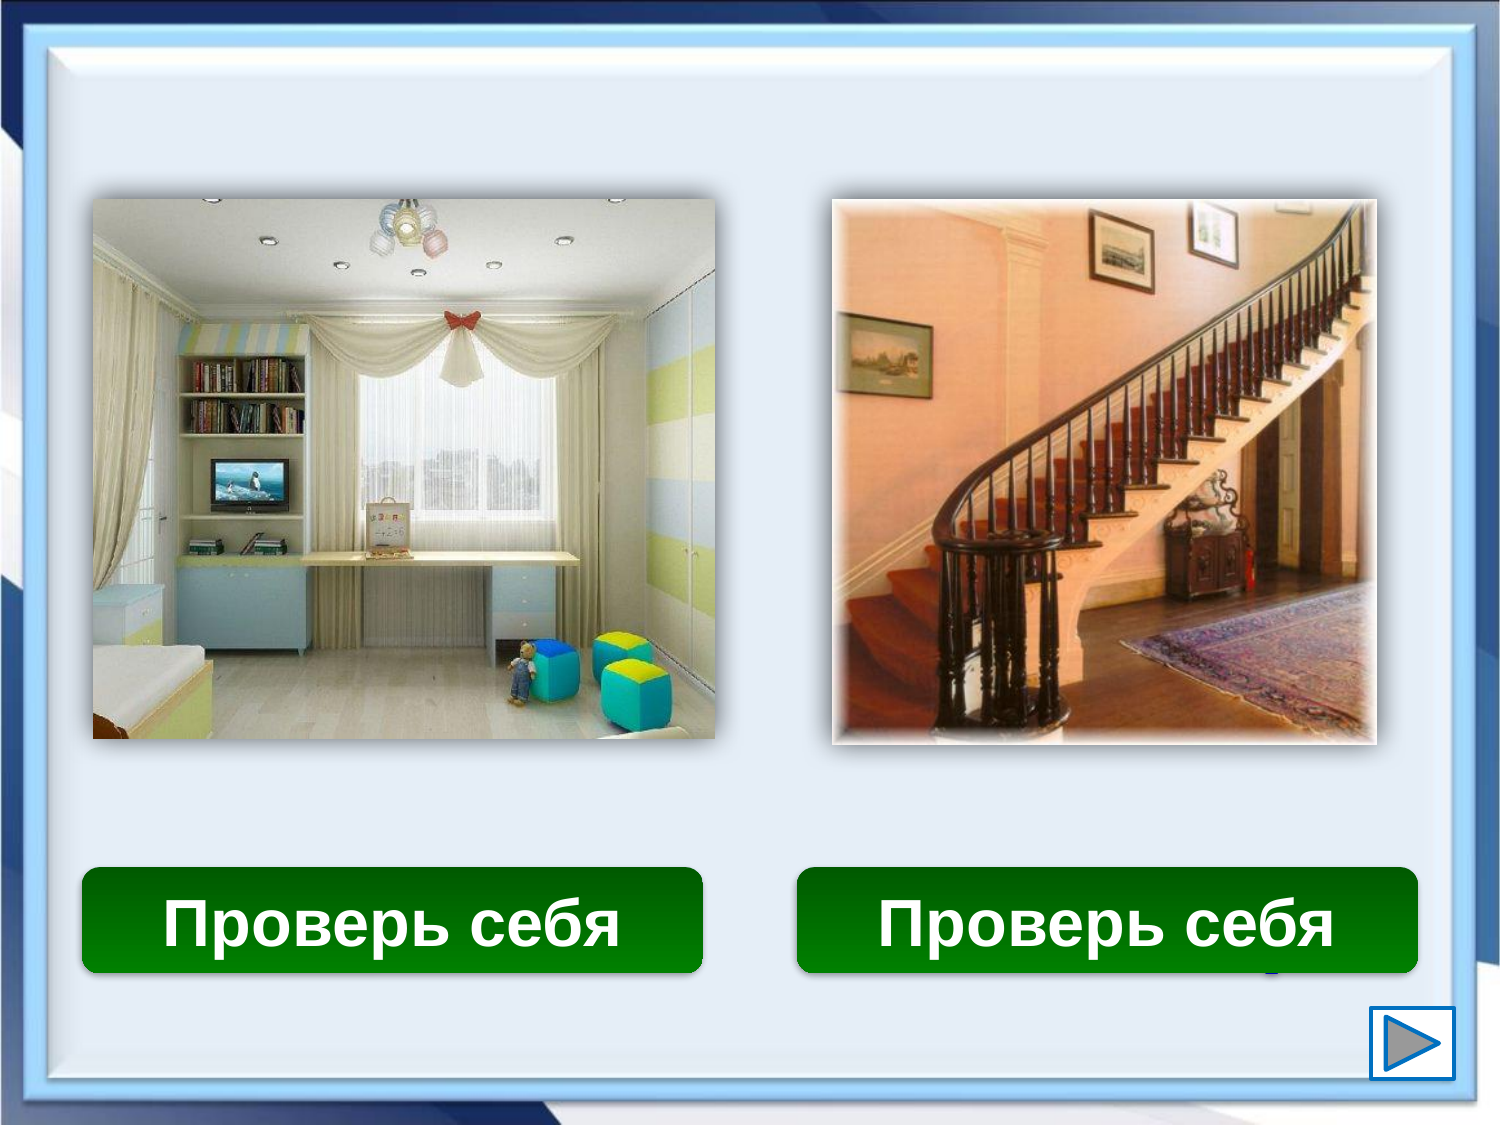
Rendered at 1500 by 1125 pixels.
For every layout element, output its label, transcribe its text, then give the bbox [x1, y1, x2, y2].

picture [0, 0, 1500, 1125]
text_box [1369, 1006, 1456, 1081]
text_box Проверь себя [794, 865, 1421, 976]
text_box Проверь себя [79, 865, 706, 976]
